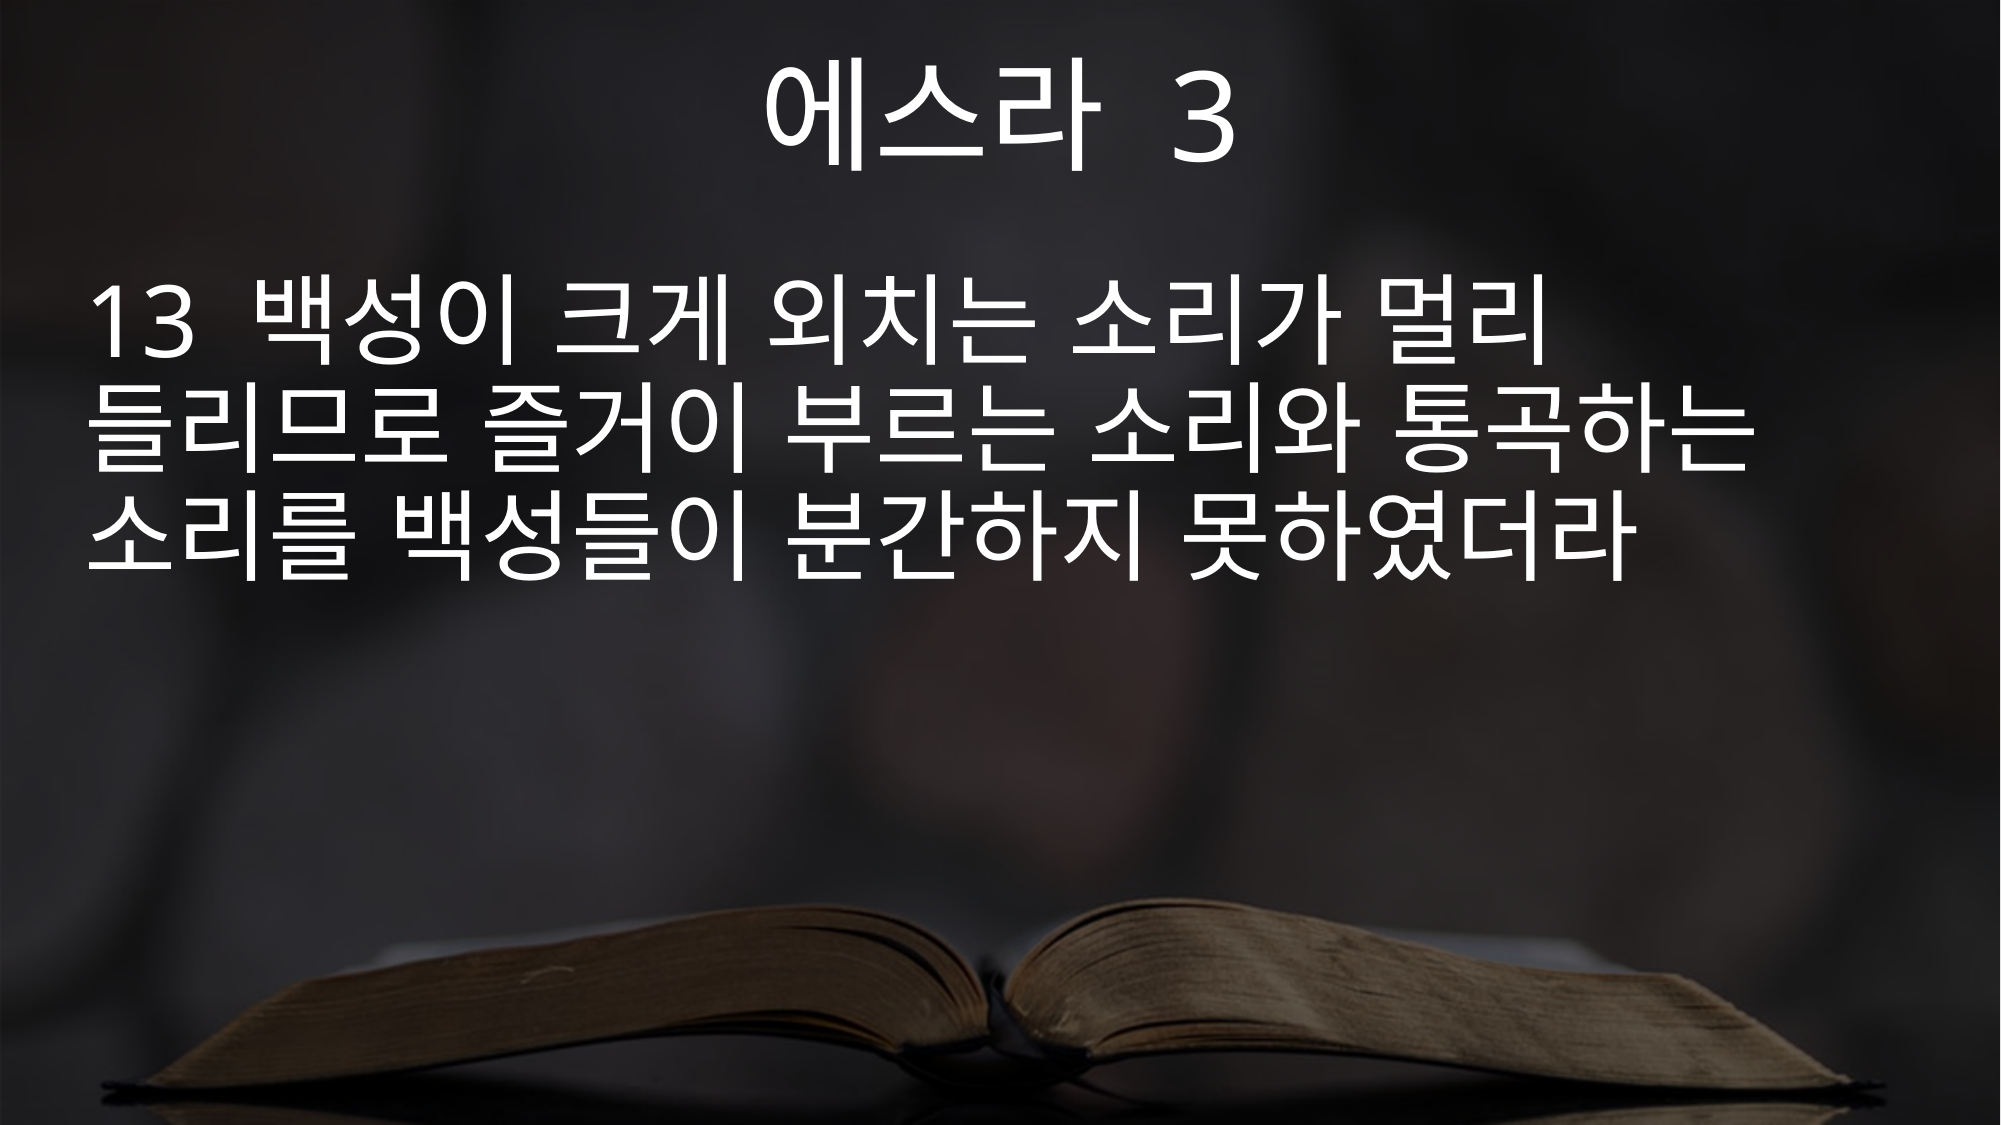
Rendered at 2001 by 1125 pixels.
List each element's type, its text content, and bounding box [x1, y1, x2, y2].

list 13 백성이 크게 외치는 소리가 멀리 들리므로 즐거이 부르는 소리와 통곡하는 소리를 백성들이 분간하지 못하였더라 [69, 263, 1953, 423]
picture [0, 0, 2001, 1125]
footer 에스라 3 [0, 32, 2000, 192]
